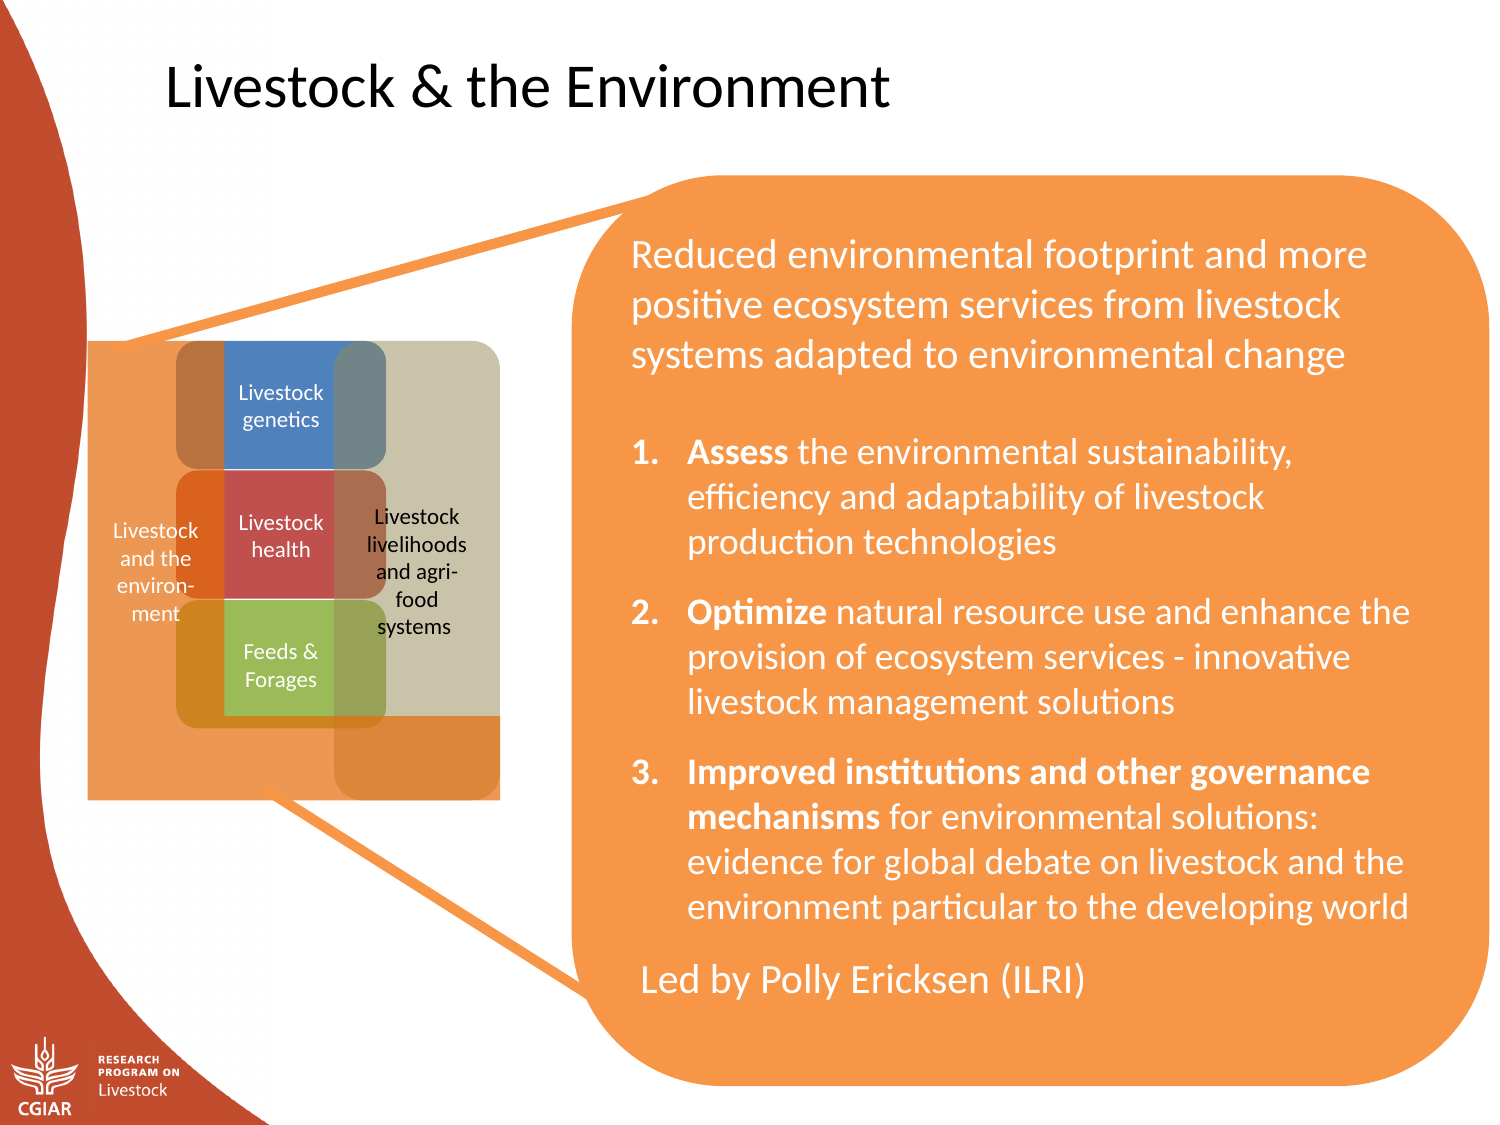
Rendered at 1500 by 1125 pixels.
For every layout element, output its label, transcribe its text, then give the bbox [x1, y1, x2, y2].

text_box Livestock livelihoods and agri-food systems [332, 360, 503, 774]
text_box Livestock genetics [226, 360, 333, 468]
text_box Livestock health [226, 468, 332, 598]
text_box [112, 187, 697, 351]
text_box Reduced environmental footprint and more positive ecosystem services from livestock systems adapted to environmental change Assess the environmental sustainability, efficiency and adaptability of livestock production technologies Optimize natural resource use and enhance the provision of ecosystem services - innovative livestock management solutions Improved institutions and other governance mechanisms for environmental solutions: evidence for global debate on livestock and the environment particular to the developing world Led by Polly Ericksen (ILRI) [569, 173, 1492, 1089]
picture [0, 0, 270, 1125]
text_box Livestock and the environ-ment [85, 339, 502, 802]
text_box Feeds & Forages [226, 597, 332, 714]
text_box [262, 787, 598, 1000]
list Livestock & the Environment [150, 37, 1438, 209]
